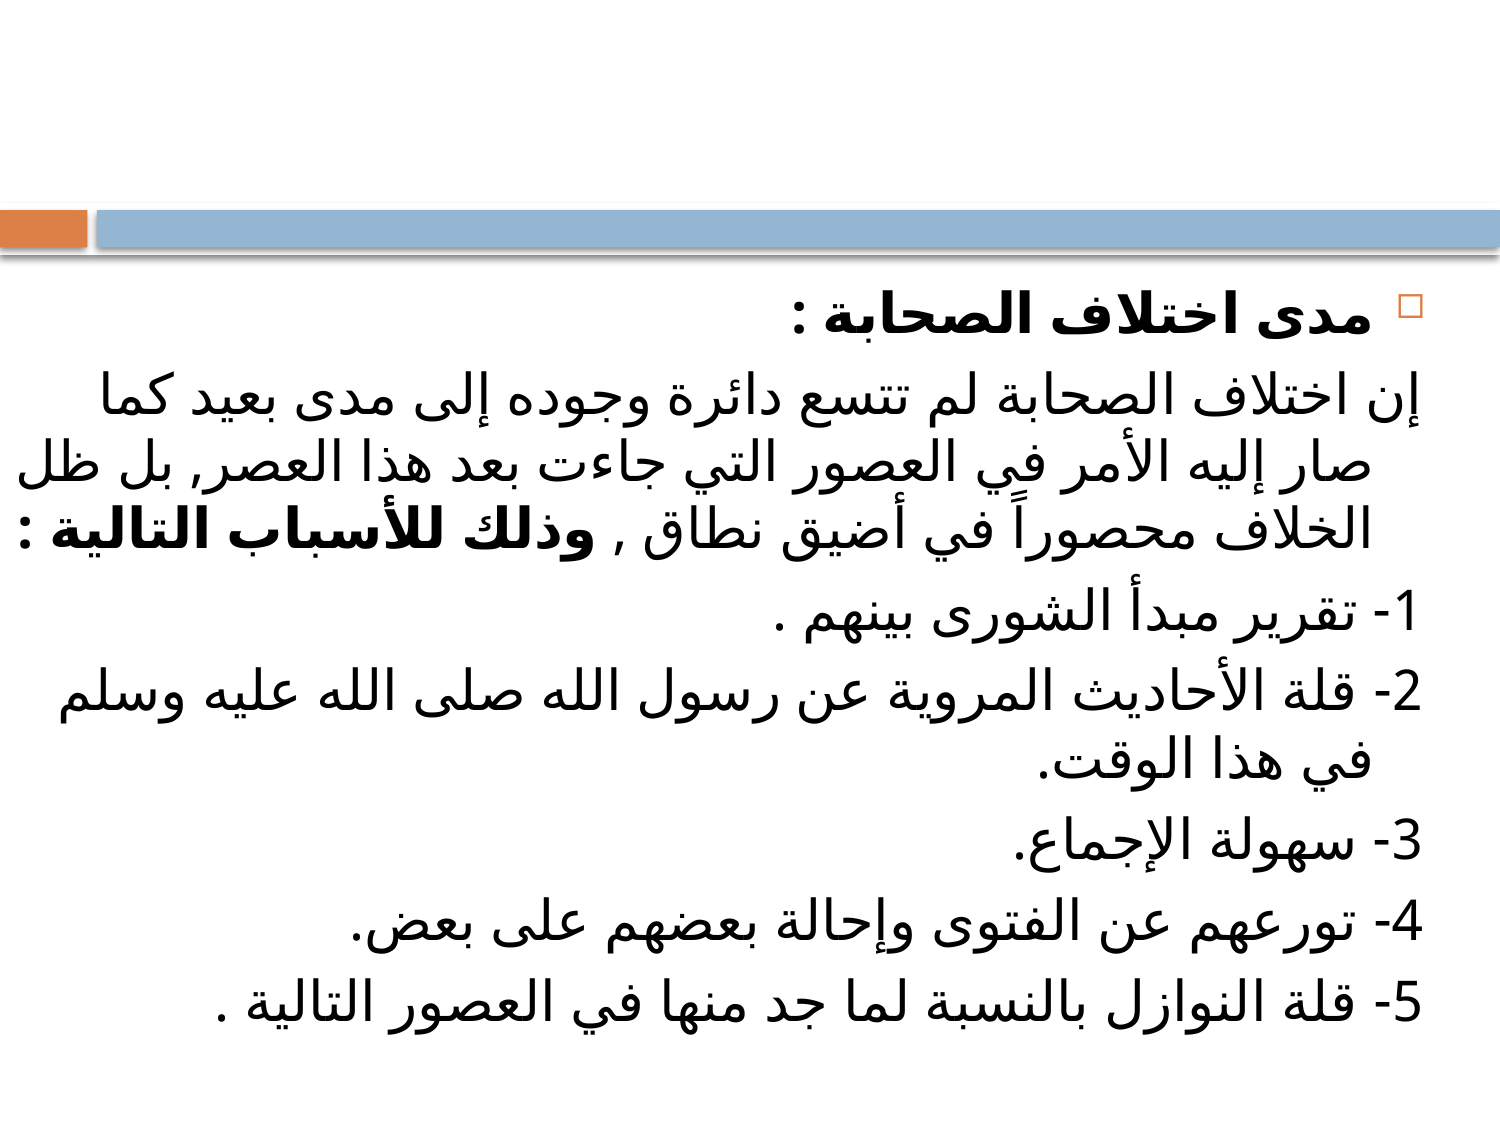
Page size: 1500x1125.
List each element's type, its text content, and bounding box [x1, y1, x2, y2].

list مدى اختلاف الصحابة : إن اختلاف الصحابة لم تتسع دائرة وجوده إلى مدى بعيد كما صار إليه الأمر في العصور التي جاءت بعد هذا العصر, بل ظل الخلاف محصوراً في أضيق نطاق , وذلك للأسباب التالية : 1- تقرير مبدأ الشورى بينهم . 2- قلة الأحاديث المروية عن رسول الله صلى الله عليه وسلم في هذا الوقت. 3- سهولة الإجماع. 4- تورعهم عن الفتوى وإحالة بعضهم على بعض. 5- قلة النوازل بالنسبة لما جد منها في العصور التالية . [0, 269, 1438, 1067]
